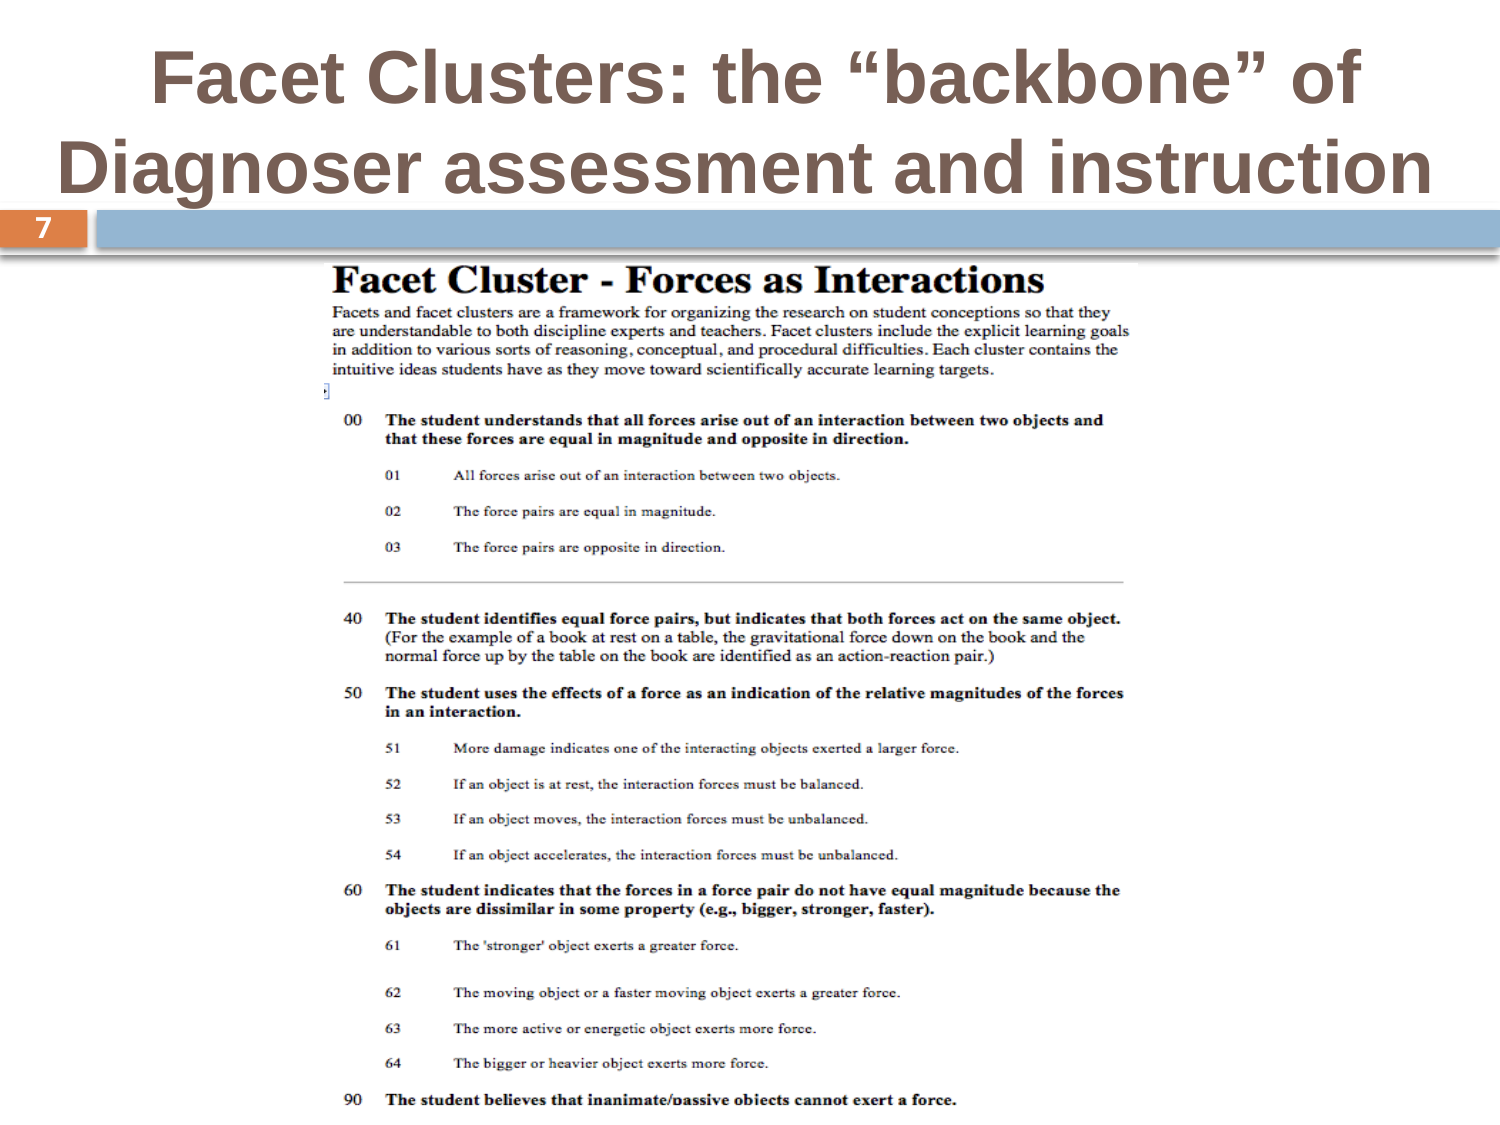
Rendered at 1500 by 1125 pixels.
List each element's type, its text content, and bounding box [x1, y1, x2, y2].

picture [324, 263, 1138, 1125]
slide_number 7 [0, 208, 88, 249]
title Facet Clusters: the “backbone” of Diagnoser assessment and instruction [37, 37, 1475, 200]
